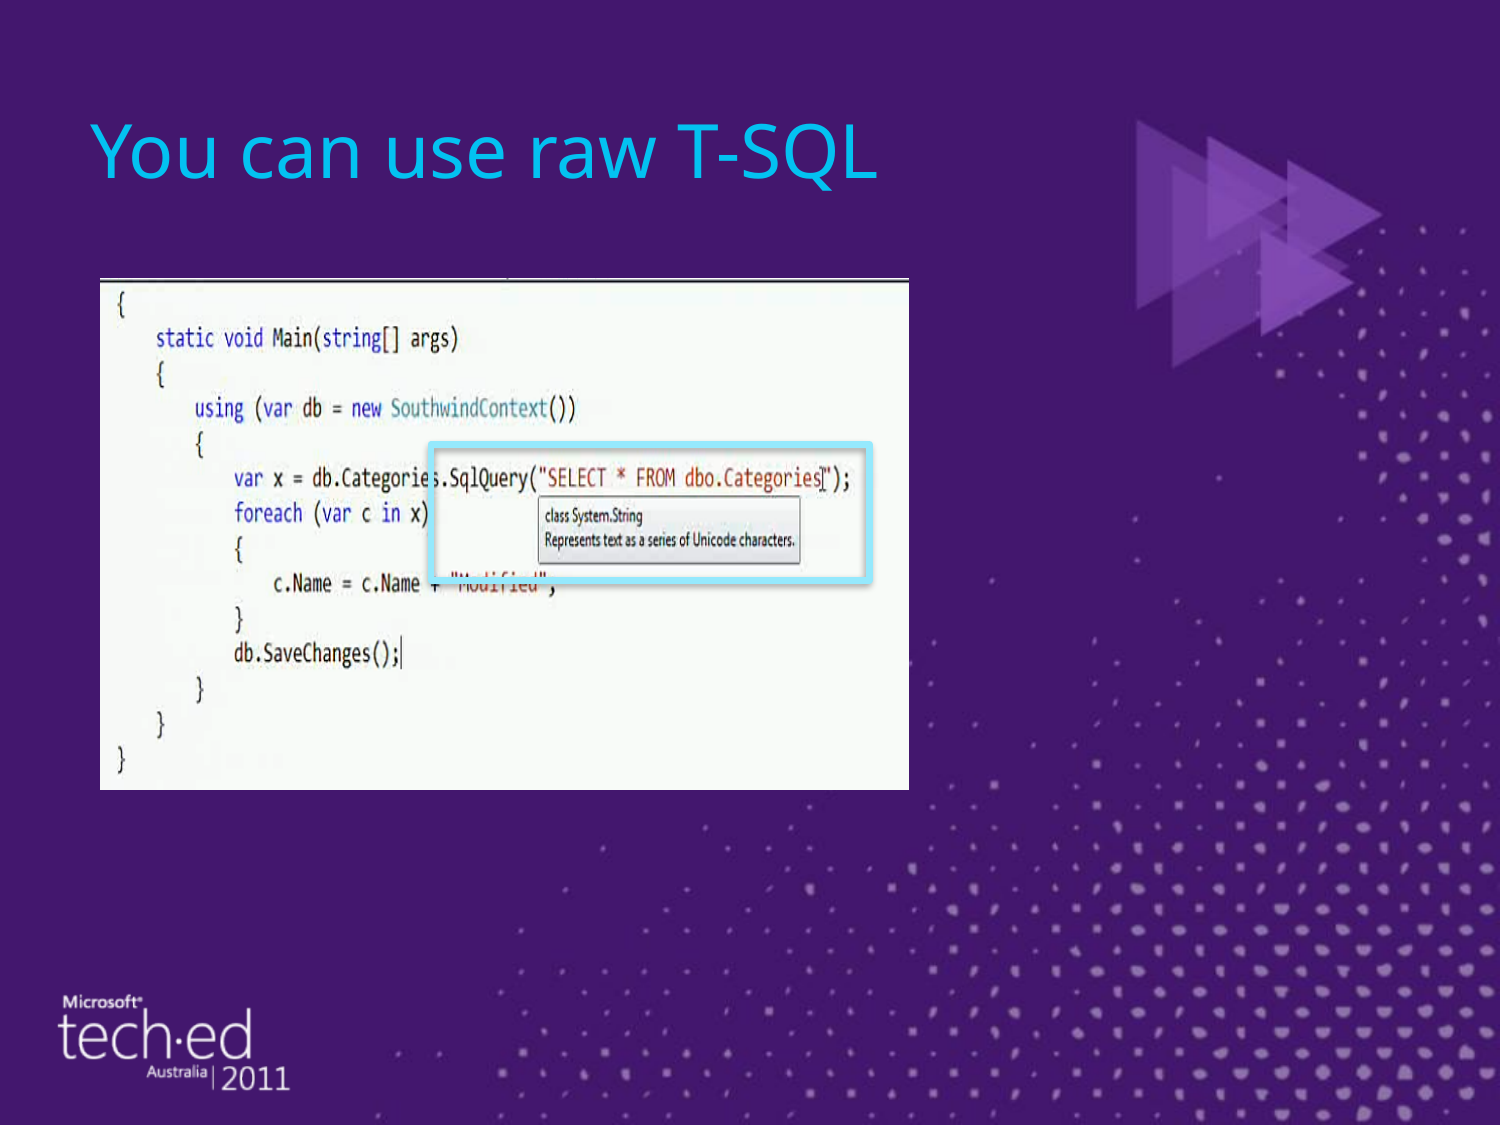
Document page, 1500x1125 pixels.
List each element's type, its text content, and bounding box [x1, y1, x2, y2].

picture [0, 0, 1500, 1125]
title You can use raw T-SQL [75, 54, 1425, 243]
